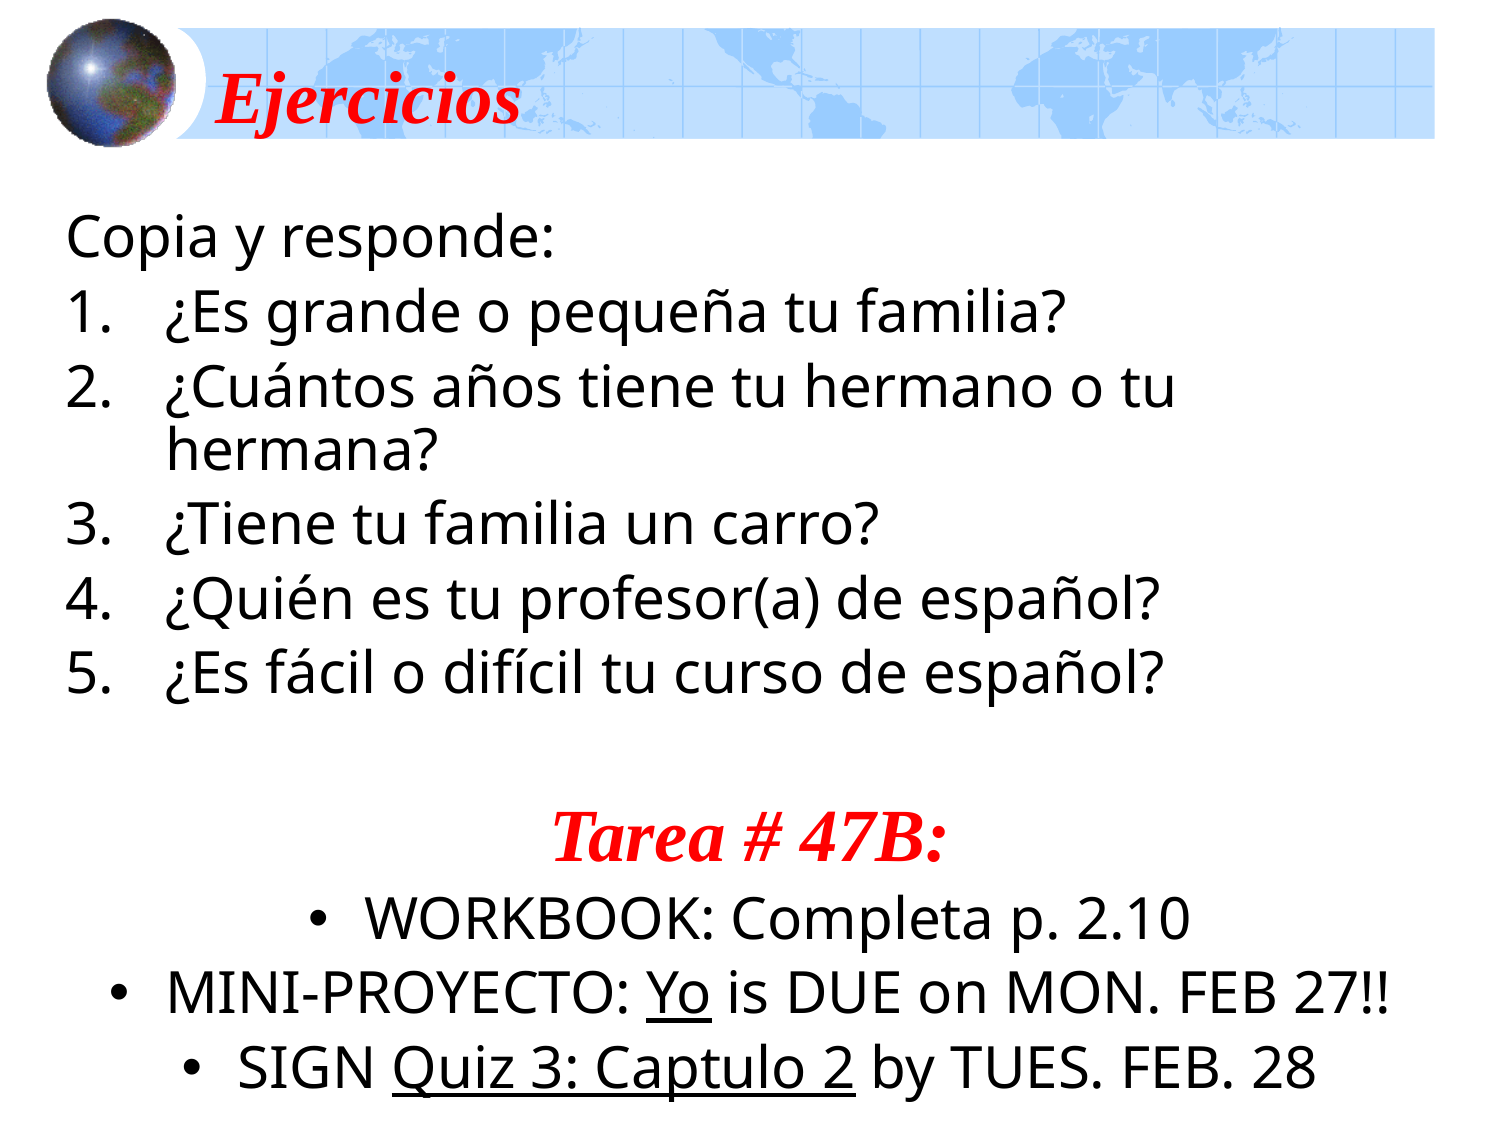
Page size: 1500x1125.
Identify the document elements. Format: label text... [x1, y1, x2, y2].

picture [42, 14, 190, 151]
title Ejercicios [200, 0, 1475, 188]
list Copia y responde: ¿Es grande o pequeña tu familia? ¿Cuántos años tiene tu hermano o tu hermana? ¿Tiene tu familia un carro? ¿Quién es tu profesor(a) de español? ¿Es fácil o difícil tu curso de español? Tarea # 47B: WORKBOOK: Completa p. 2.10 MINI-PROYECTO: Yo is DUE on MON. FEB 27!! SIGN Quiz 3: Captulo 2 by TUES. FEB. 28 [50, 200, 1450, 950]
